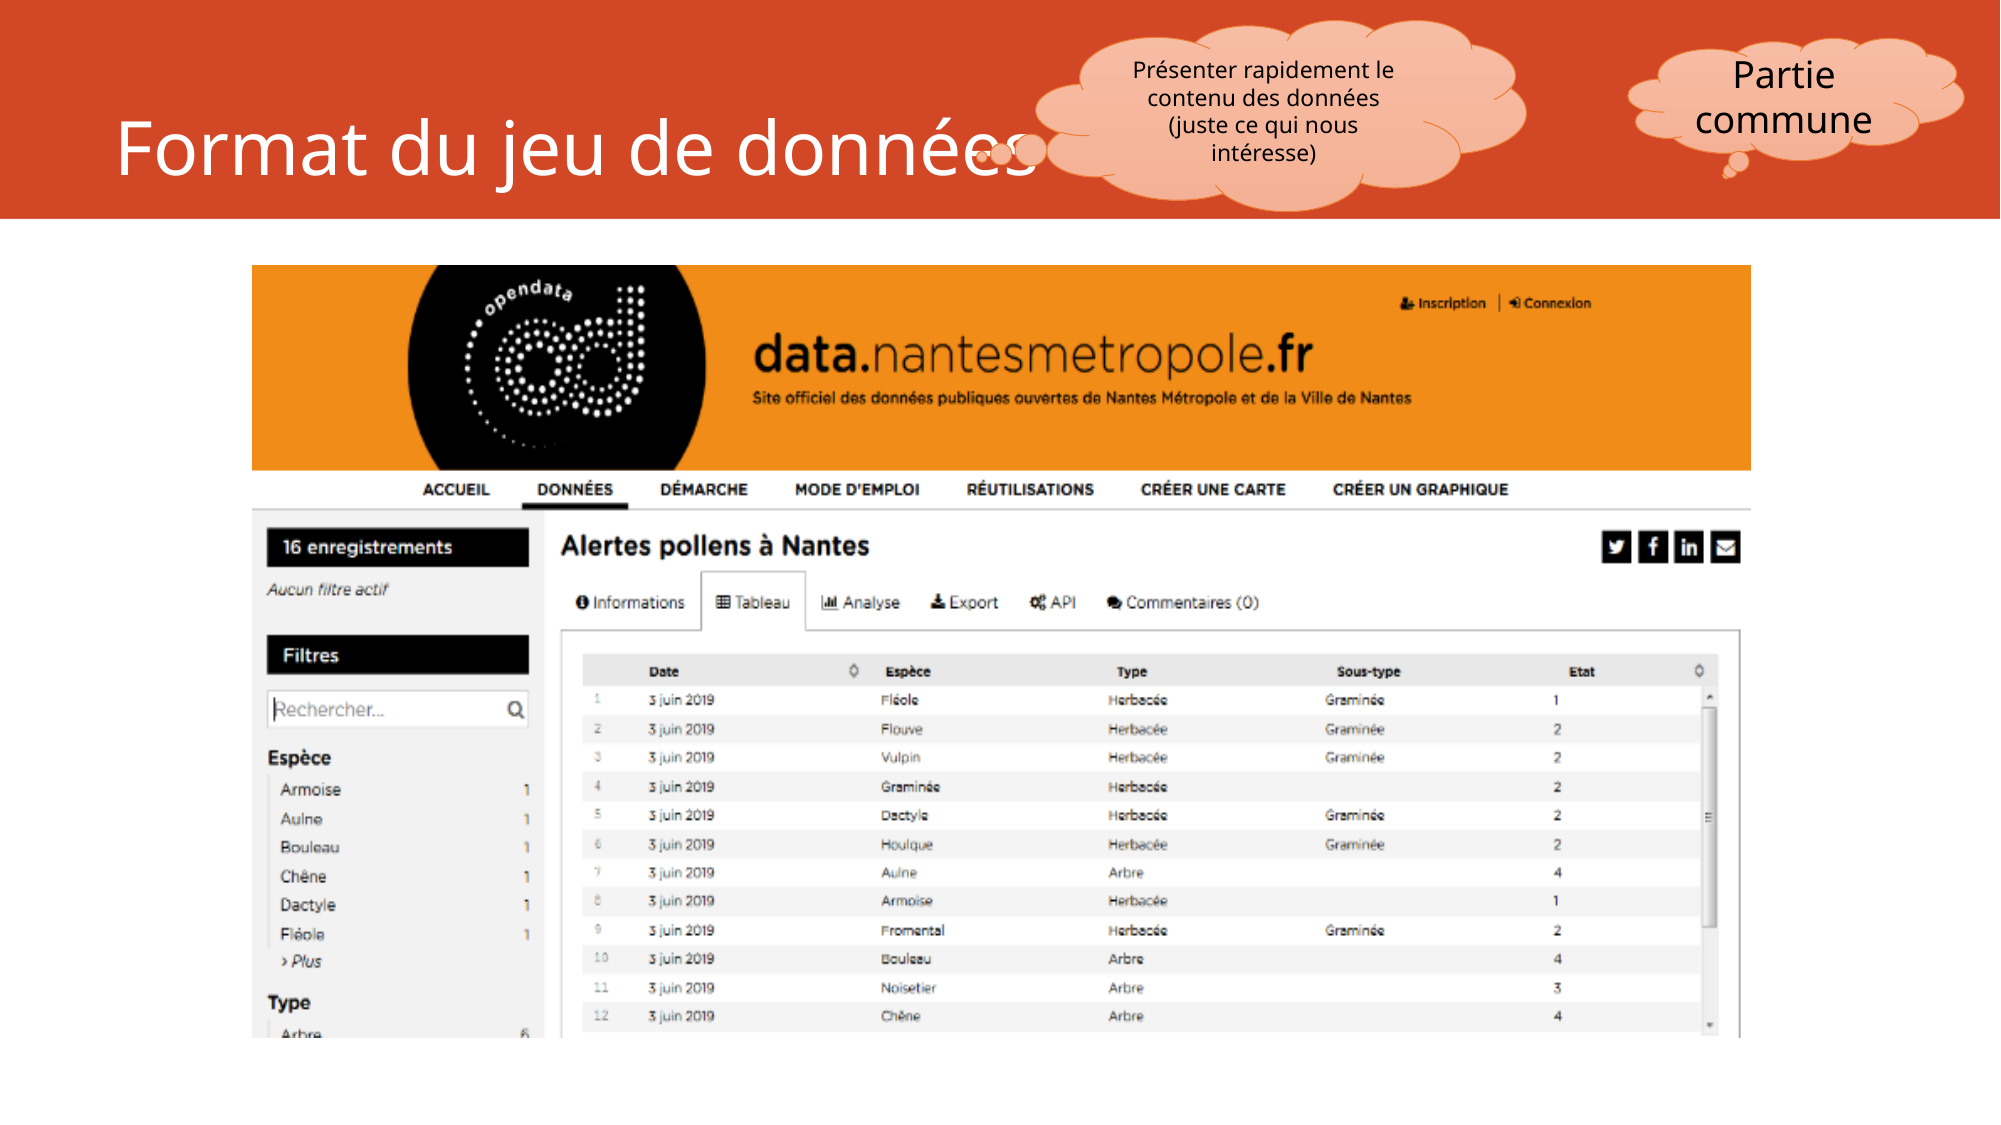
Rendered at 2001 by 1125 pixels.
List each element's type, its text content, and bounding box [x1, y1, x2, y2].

text_box Partie commune [1627, 37, 1965, 180]
picture [252, 265, 1751, 1038]
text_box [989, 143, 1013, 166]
text_box Présenter rapidement le contenu des données (juste ce qui nous intéresse) [1014, 19, 1528, 213]
title Format du jeu de données [99, 0, 1863, 199]
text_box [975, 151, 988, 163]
